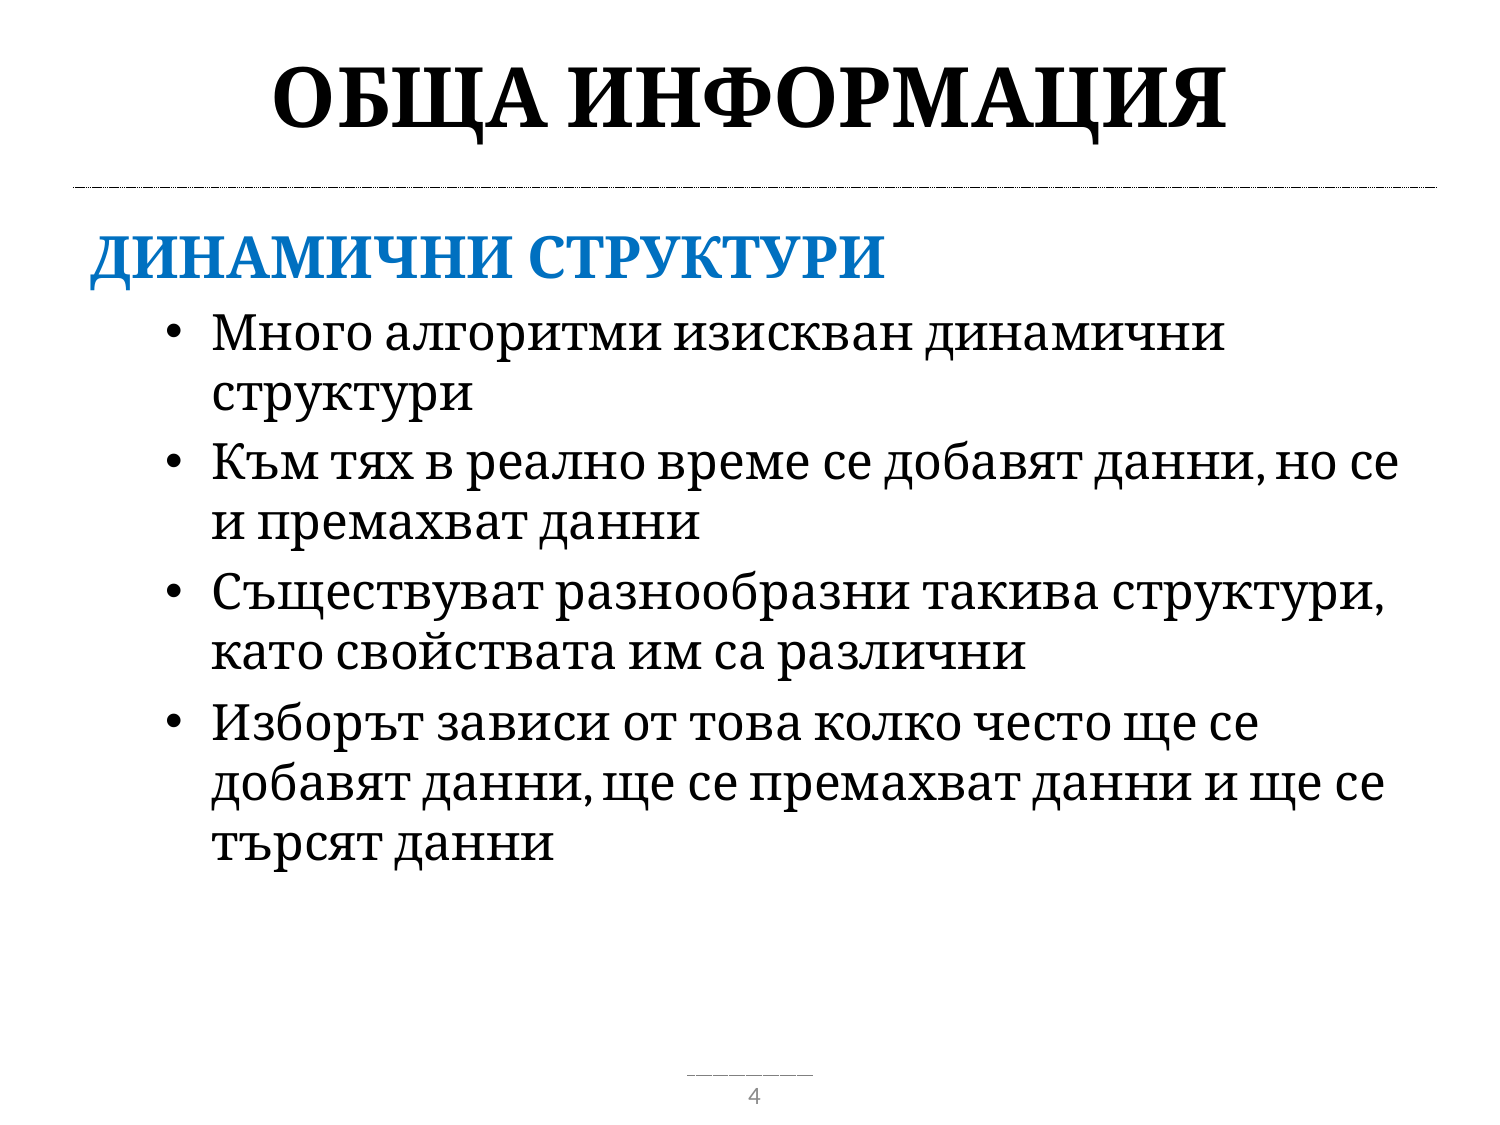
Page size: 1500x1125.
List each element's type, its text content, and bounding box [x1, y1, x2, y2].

slide_number 4 [579, 1065, 930, 1125]
list Динамични структури Много алгоритми изискван динамични структури Към тях в реално време се добавят данни, но се и премахват данни Съществуват разнообразни такива структури, като свойствата им са различни Изборът зависи от това колко често ще се добавят данни, ще се премахват данни и ще се търсят данни [75, 212, 1450, 1063]
title Обща информация [0, 0, 1500, 188]
